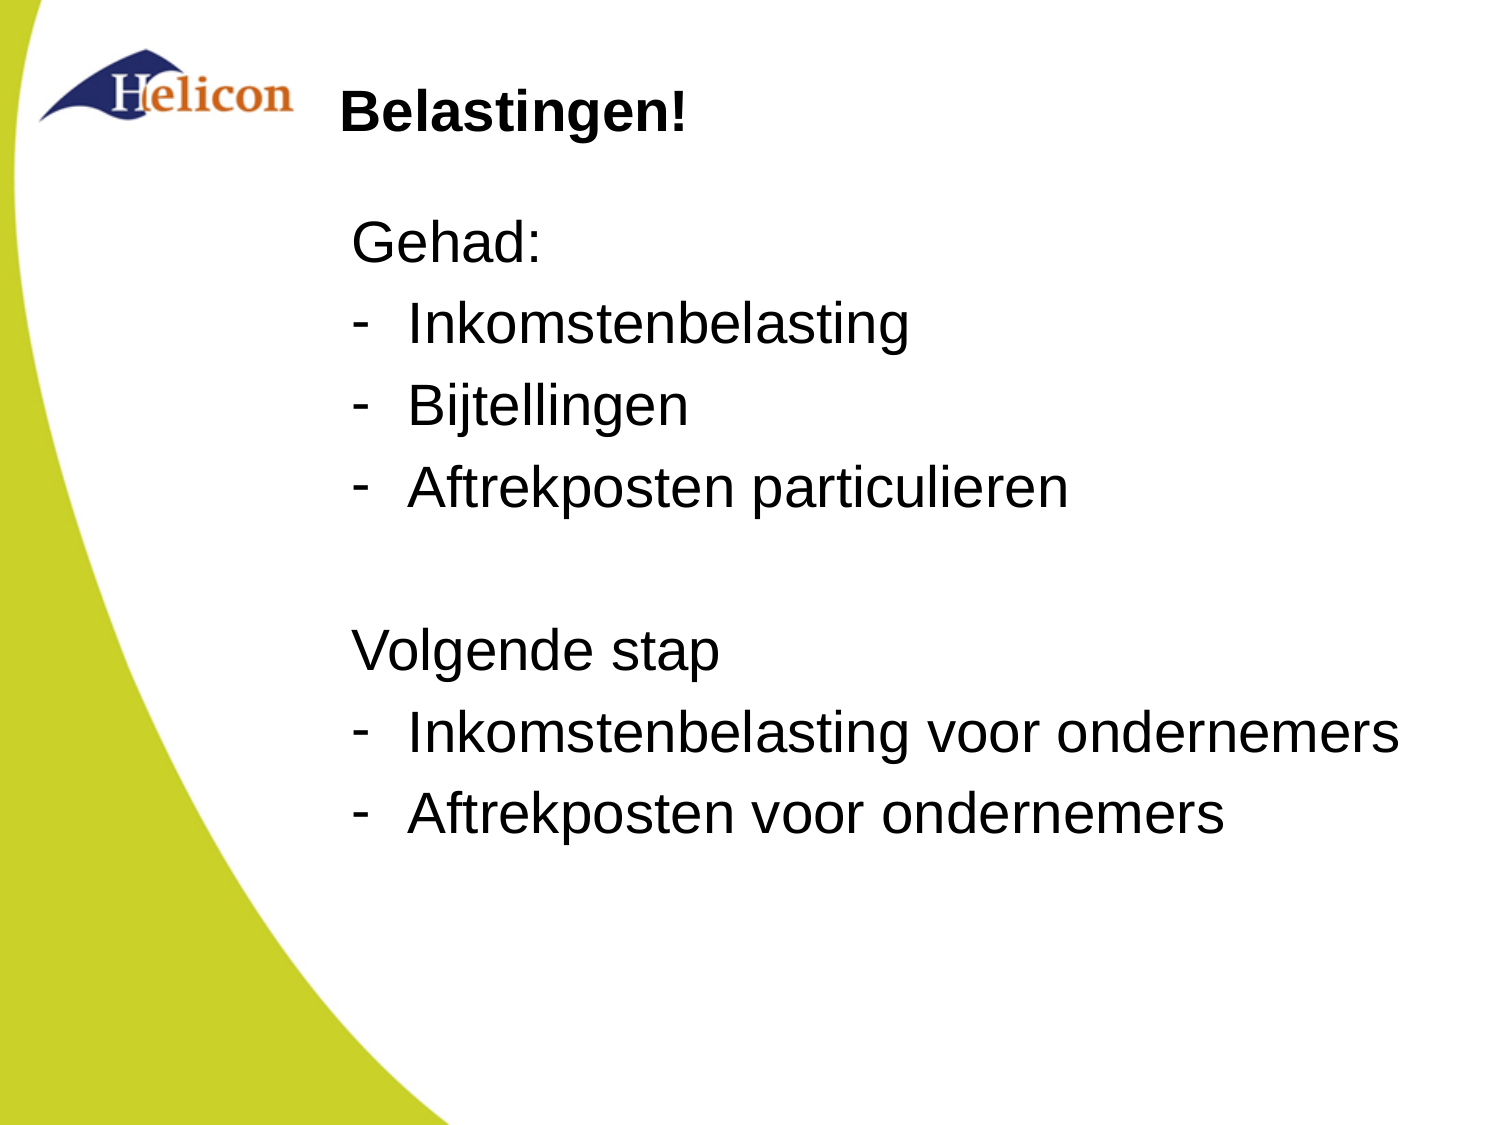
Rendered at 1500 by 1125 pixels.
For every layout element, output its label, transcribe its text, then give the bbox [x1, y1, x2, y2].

picture [0, 0, 1500, 1125]
title Belastingen! [324, 54, 1415, 161]
list Gehad: Inkomstenbelasting Bijtellingen Aftrekposten particulieren Volgende stap Inkomstenbelasting voor ondernemers Aftrekposten voor ondernemers [336, 196, 1425, 1005]
